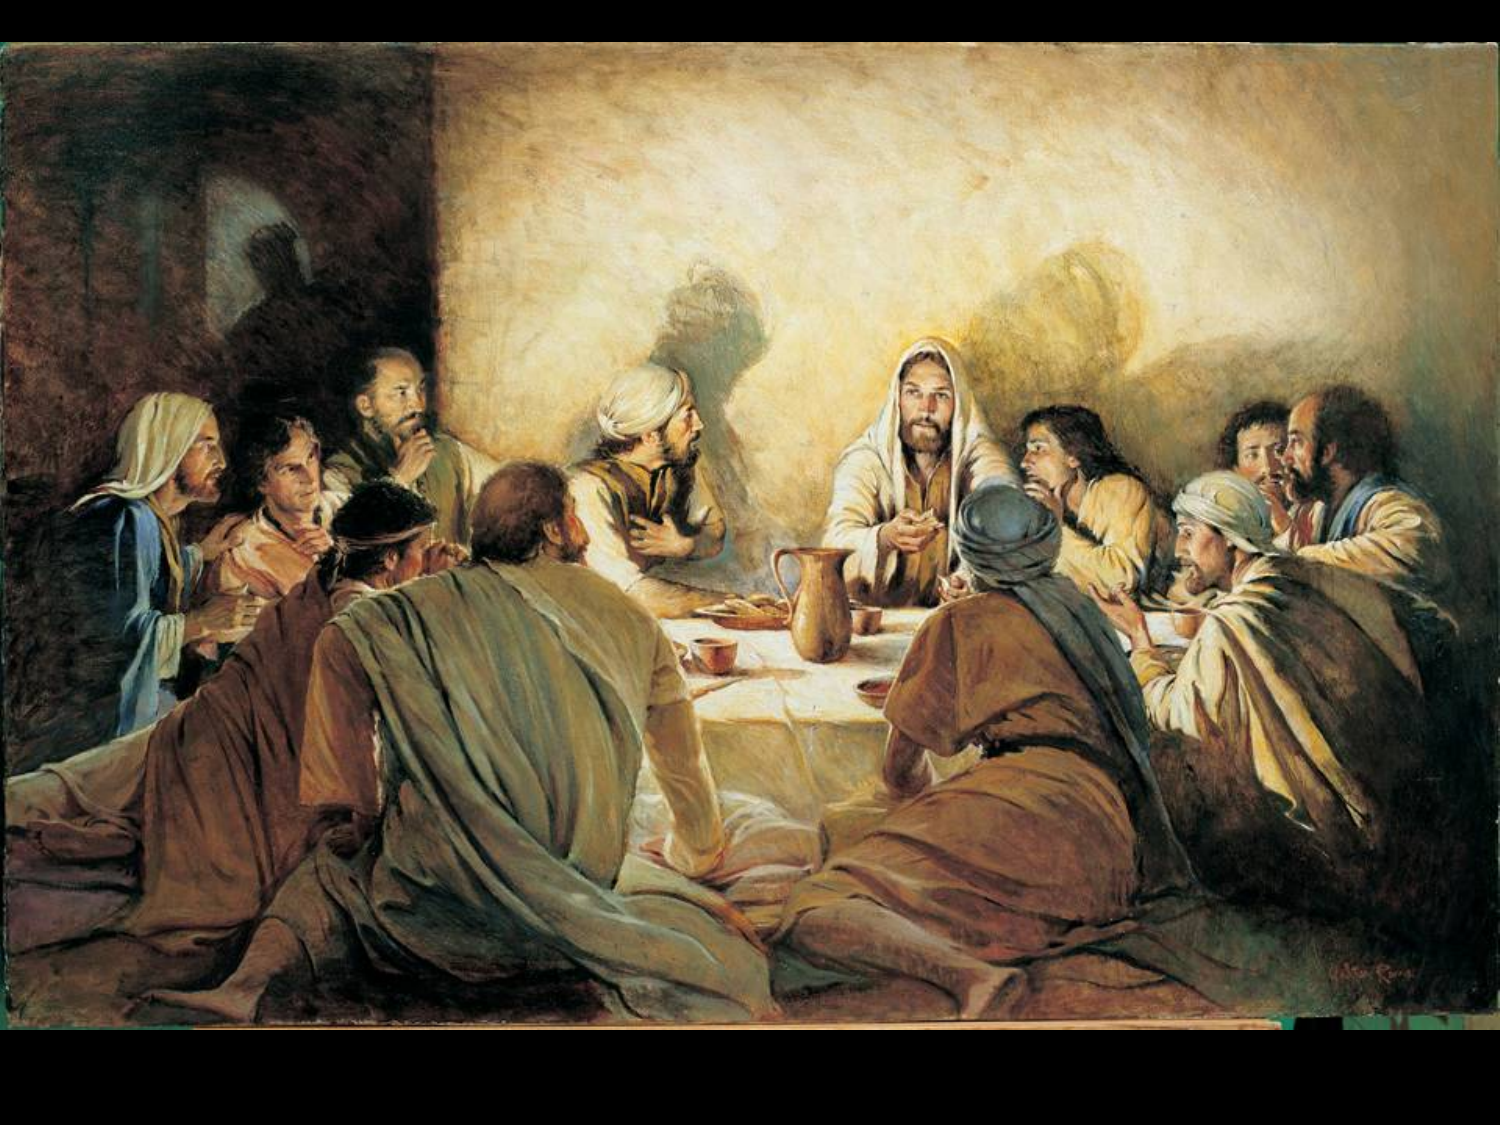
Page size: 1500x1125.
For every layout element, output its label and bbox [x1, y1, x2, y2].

list [0, 42, 1500, 1030]
